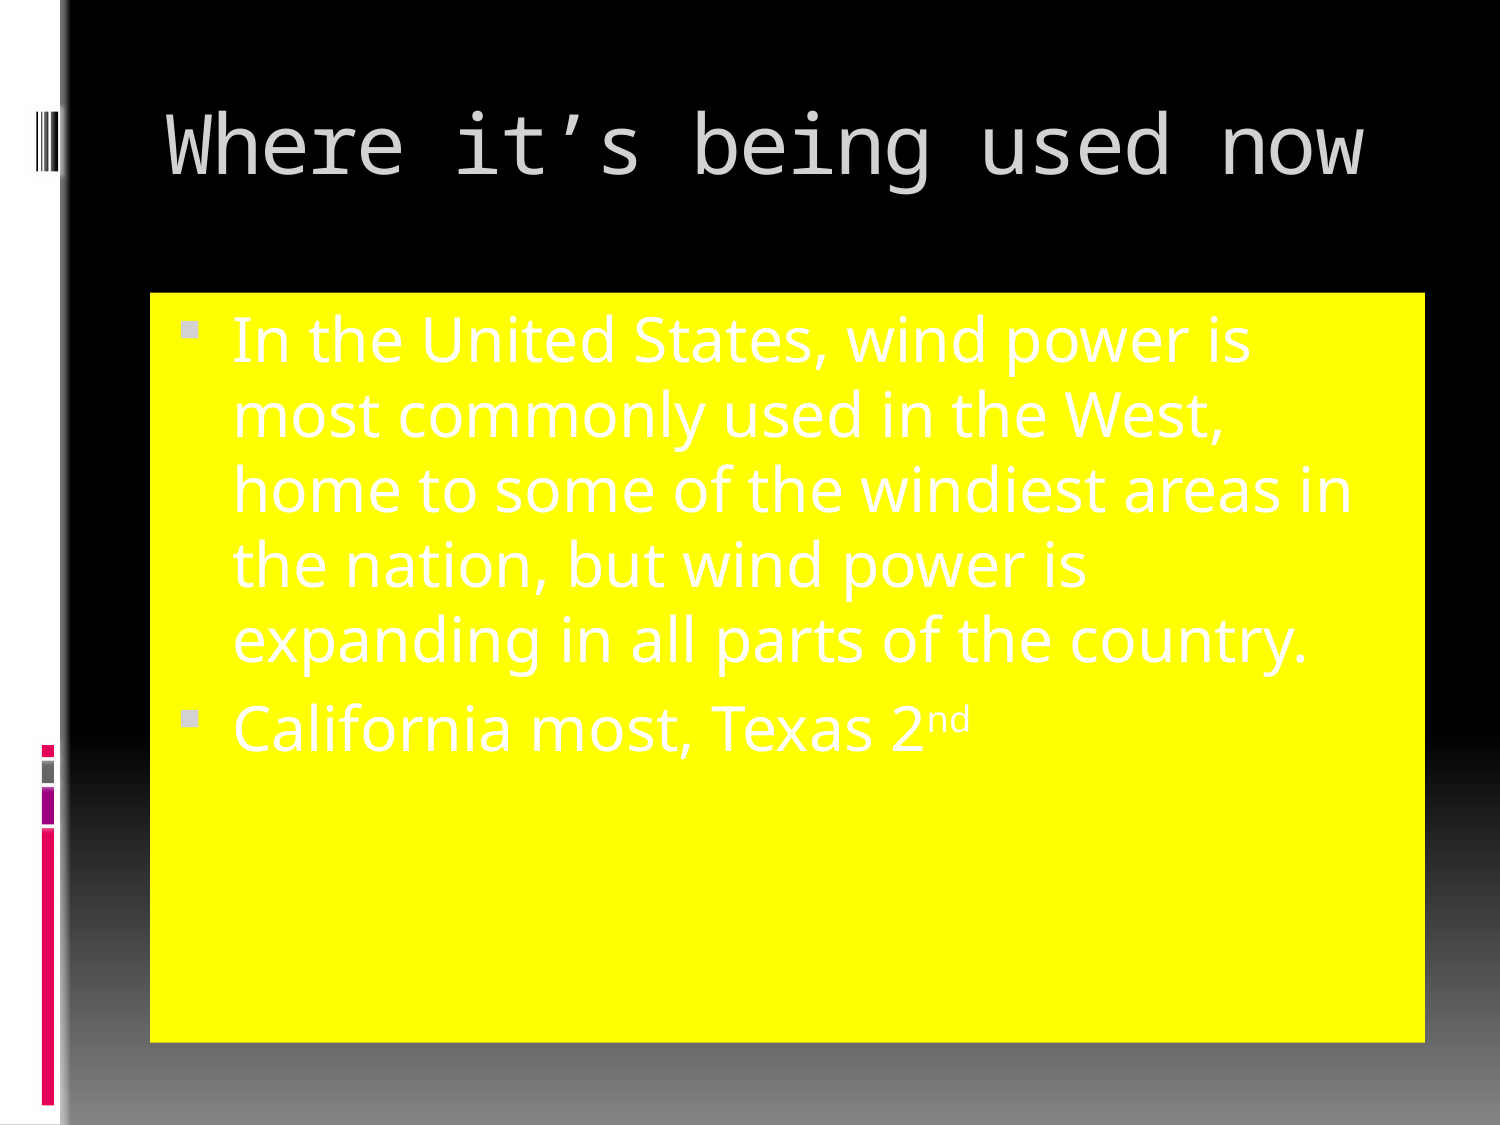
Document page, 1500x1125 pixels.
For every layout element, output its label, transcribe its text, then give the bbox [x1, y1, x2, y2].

list In the United States, wind power is most commonly used in the West, home to some of the windiest areas in the nation, but wind power is expanding in all parts of the country. California most, Texas 2nd [150, 292, 1425, 1043]
title Where it’s being used now [150, 83, 1425, 234]
